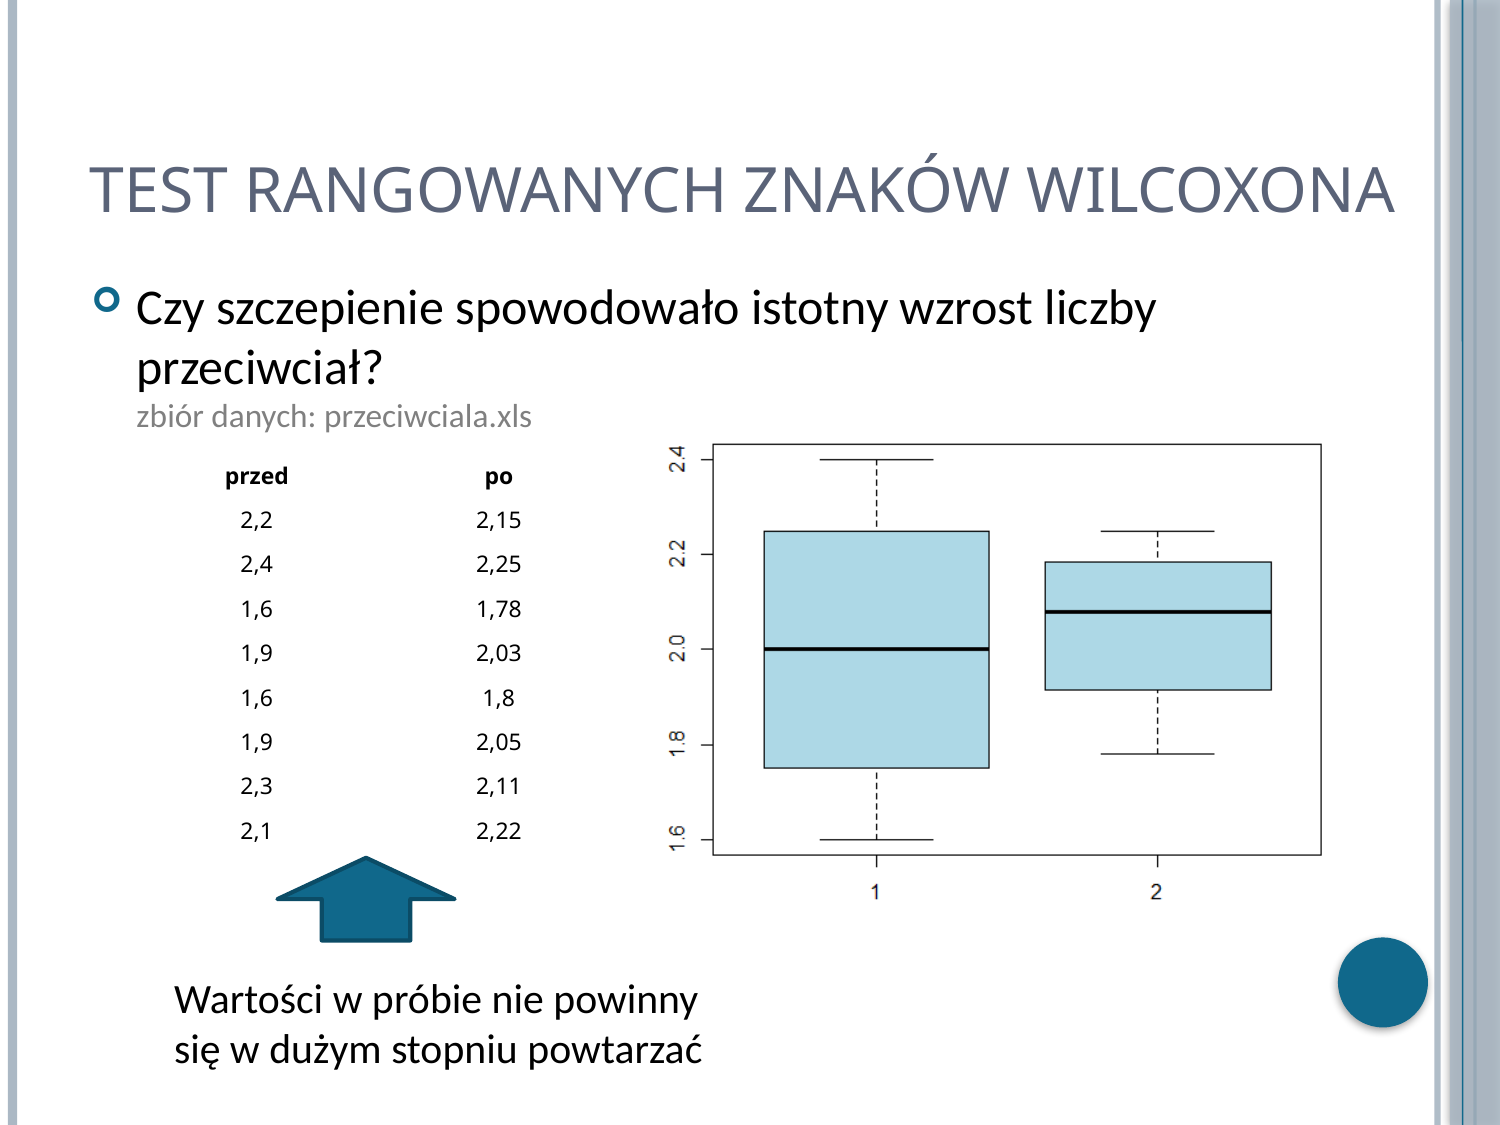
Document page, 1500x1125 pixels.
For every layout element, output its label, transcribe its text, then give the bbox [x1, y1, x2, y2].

table_cell 1,6 [136, 668, 378, 713]
text_box [275, 855, 457, 943]
title Test Rangowanych znaków Wilcoxona [75, 45, 1424, 233]
picture [654, 420, 1342, 914]
table_cell 2,22 [378, 801, 620, 846]
table_cell 2,25 [378, 535, 620, 580]
table_cell 2,05 [378, 713, 620, 757]
table_header przed [136, 444, 378, 491]
table_cell 2,4 [136, 535, 378, 580]
table_cell 2,3 [136, 757, 378, 801]
table_cell 1,6 [136, 580, 378, 624]
table_cell 1,78 [378, 580, 620, 624]
table_cell 2,2 [136, 491, 378, 535]
table_cell 1,9 [136, 713, 378, 757]
table_cell 1,8 [378, 668, 620, 713]
table_cell 2,1 [136, 801, 378, 846]
table_header po [378, 444, 620, 491]
table_cell 2,03 [378, 624, 620, 668]
text_box Wartości w próbie nie powinny się w dużym stopniu powtarzać [159, 964, 762, 1079]
table_cell 2,11 [378, 757, 620, 801]
list Czy szczepienie spowodowało istotny wzrost liczby przeciwciał? zbiór danych: przeciwciala.xls [76, 267, 1412, 740]
table_cell 1,9 [136, 624, 378, 668]
table_cell 2,15 [378, 491, 620, 535]
